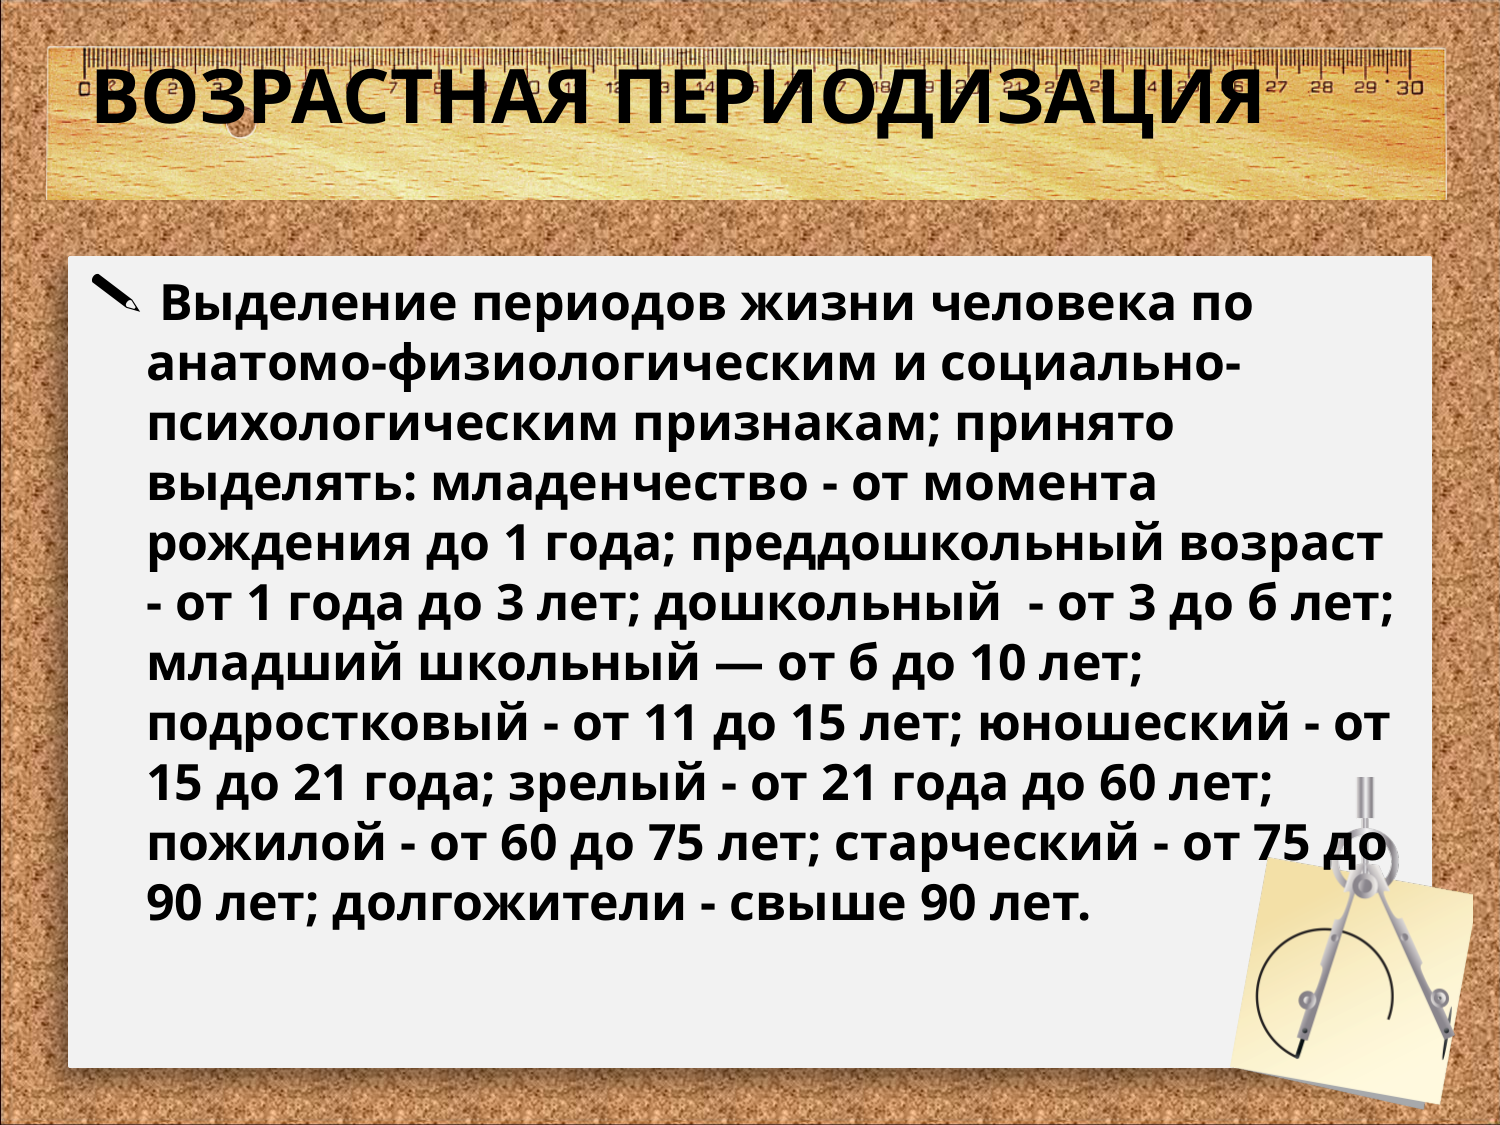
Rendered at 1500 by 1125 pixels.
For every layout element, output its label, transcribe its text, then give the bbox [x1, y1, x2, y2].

title ВОЗРАСТНАЯ ПЕРИОДИЗАЦИЯ [74, 44, 1426, 233]
list Выделение периодов жизни человека по анатомо-физиологическим и социально-психологическим признакам; принято выделять: младенчество - от момента рождения до 1 года; преддошкольный возраст - от 1 года до 3 лет; дошкольный - от 3 до б лет; младший школьный — от б до 10 лет; подростковый - от 11 до 15 лет; юношеский - от 15 до 21 года; зрелый - от 21 года до 60 лет; пожилой - от 60 до 75 лет; старческий - от 75 до 90 лет; долгожители - свыше 90 лет. [74, 262, 1426, 1006]
picture [0, 0, 1500, 1125]
